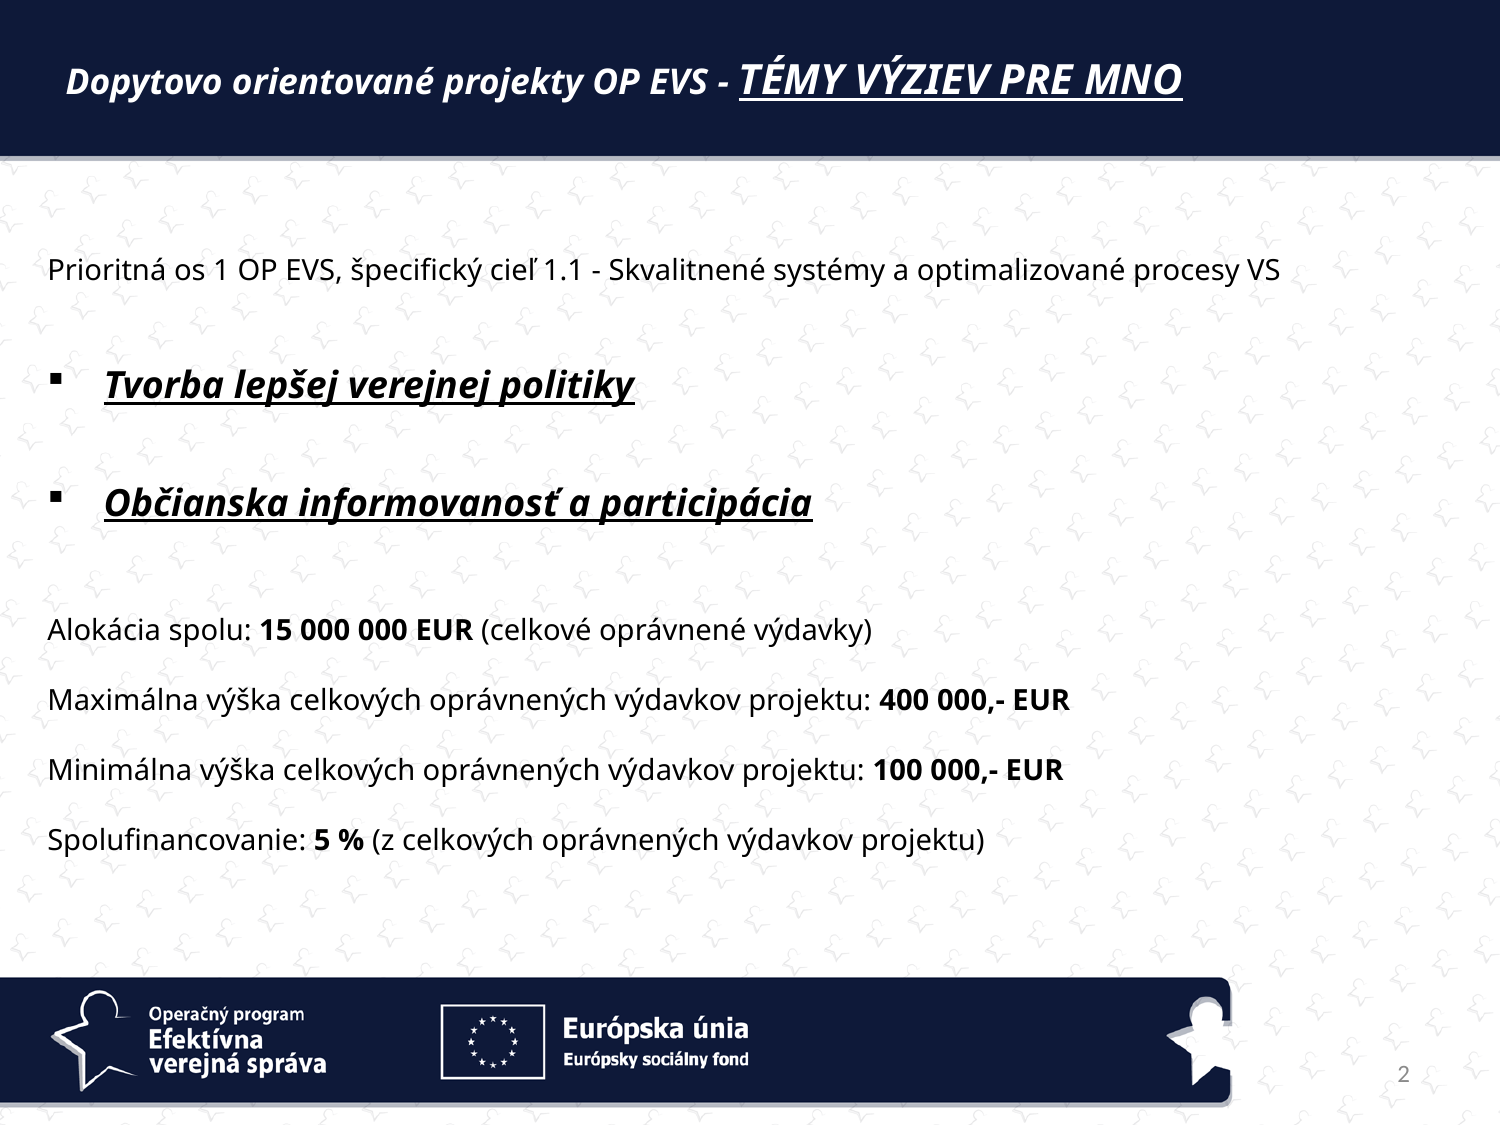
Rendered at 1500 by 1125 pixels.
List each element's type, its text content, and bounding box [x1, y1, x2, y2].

text_box Dopytovo orientované projekty OP EVS - Témy výziev pre MNO [50, 45, 1472, 111]
text_box [64, 200, 1500, 973]
picture [0, 0, 1500, 1125]
text_box Prioritná os 1 OP EVS, špecifický cieľ 1.1 - Skvalitnené systémy a optimalizované procesy VS Tvorba lepšej verejnej politiky Občianska informovanosť a participácia Alokácia spolu: 15 000 000 EUR (celkové oprávnené výdavky) Maximálna výška celkových oprávnených výdavkov projektu: 400 000,- EUR Minimálna výška celkových oprávnených výdavkov projektu: 100 000,- EUR Spolufinancovanie: 5 % (z celkových oprávnených výdavkov projektu) [32, 238, 1454, 864]
slide_number 2 [1074, 1042, 1425, 1103]
